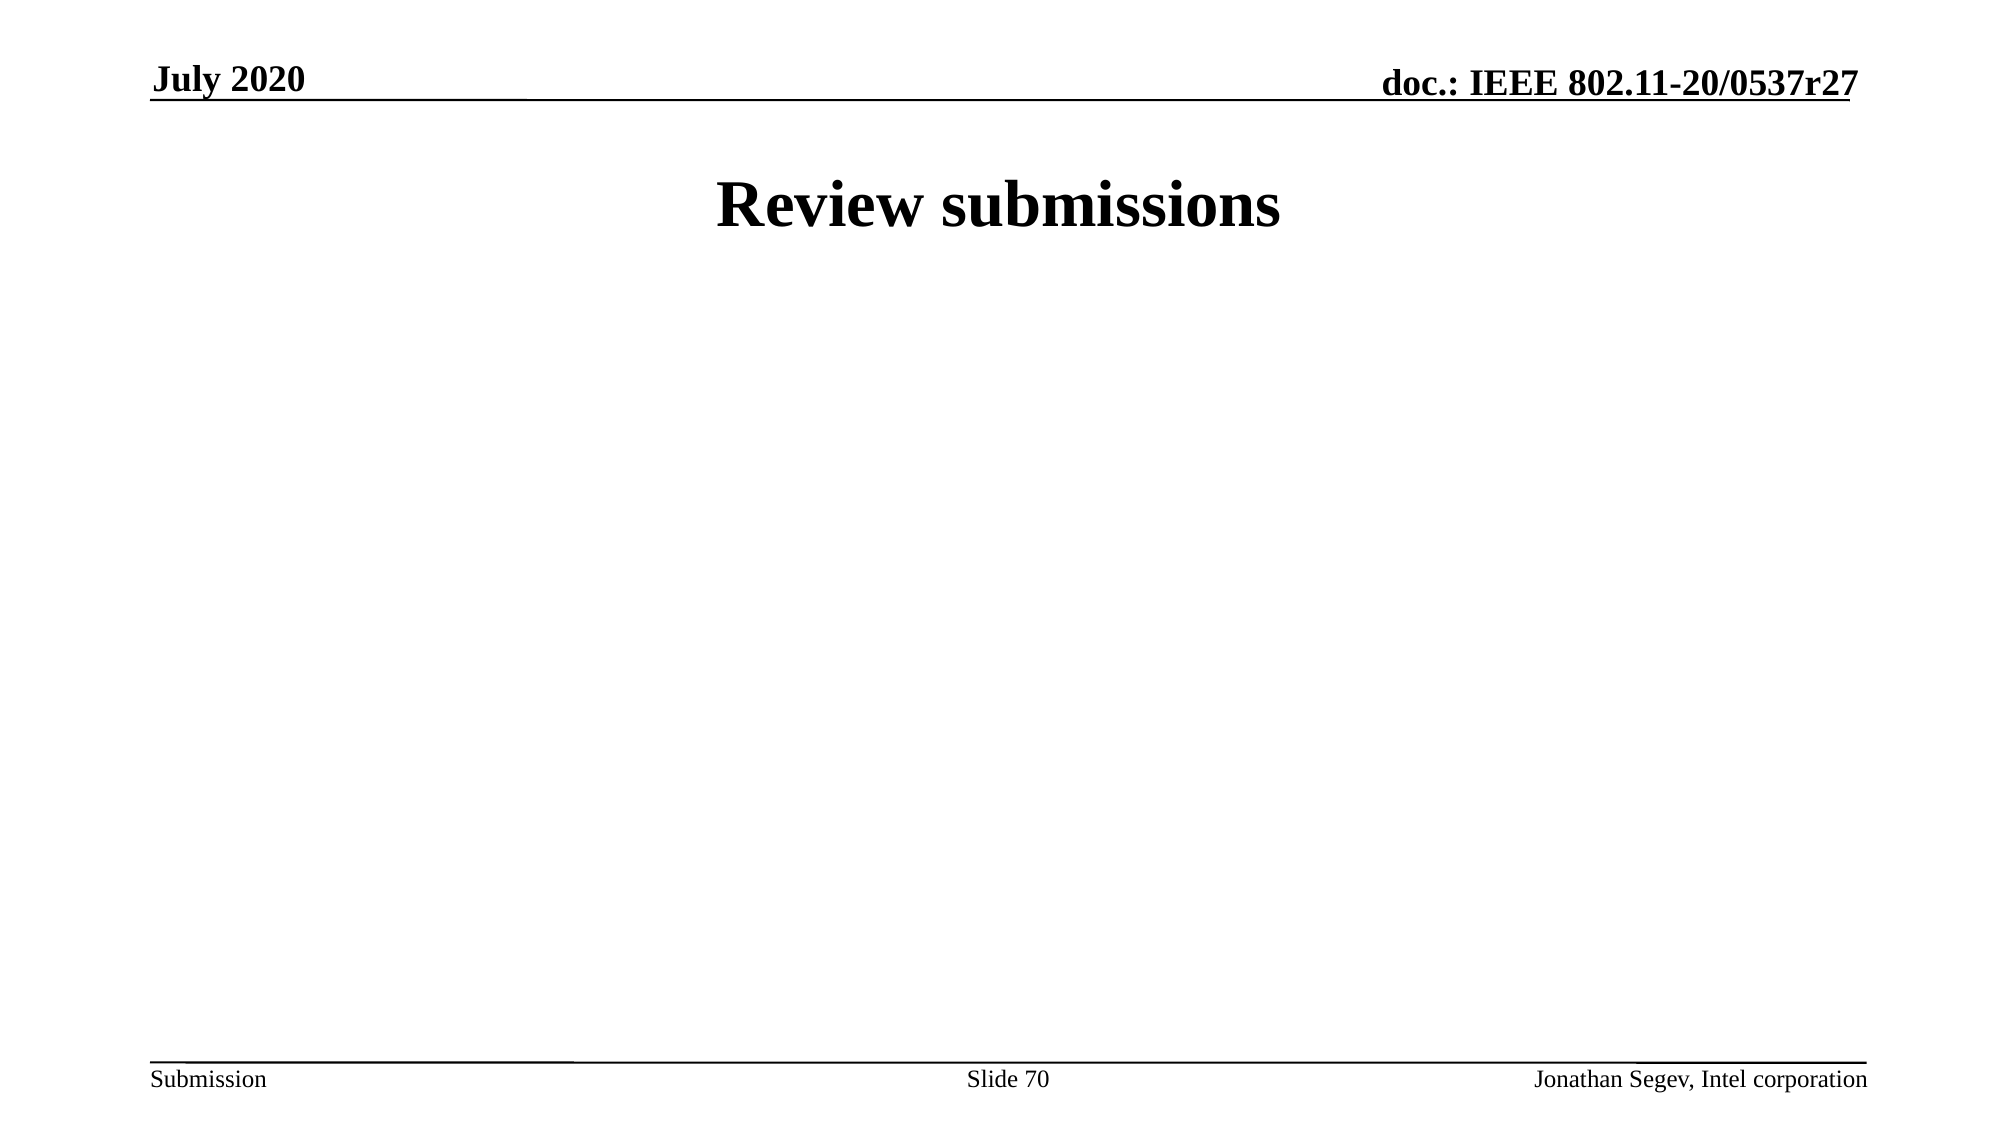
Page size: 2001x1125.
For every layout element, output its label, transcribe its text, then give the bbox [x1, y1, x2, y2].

title Review submissions [149, 112, 1850, 288]
footer Jonathan Segev, Intel corporation [1171, 1061, 1869, 1093]
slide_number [152, 54, 563, 100]
slide_number Slide 70 [950, 1061, 1067, 1123]
